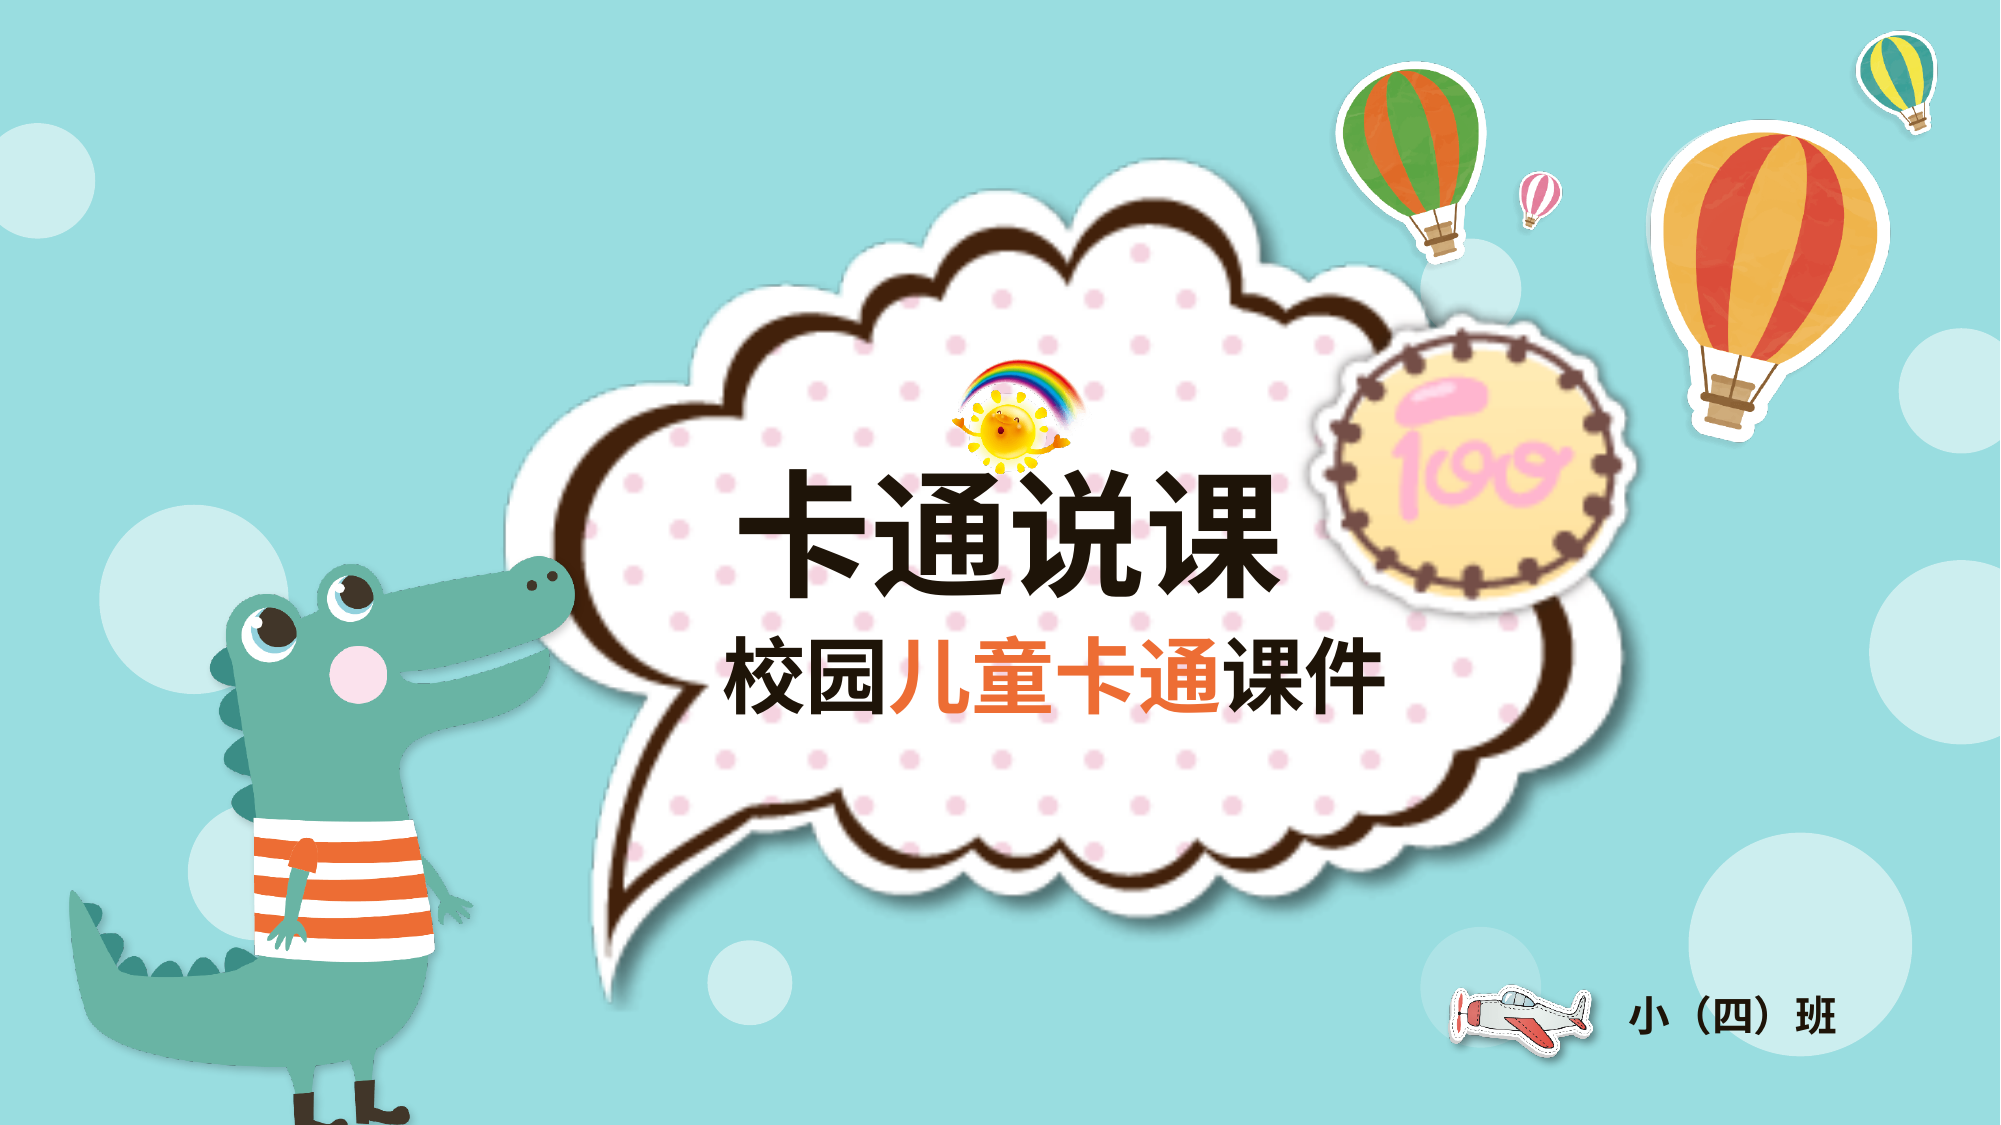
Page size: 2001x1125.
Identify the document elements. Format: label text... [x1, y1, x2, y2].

picture [69, 0, 1955, 1125]
text_box 小（四）班 [1613, 981, 1853, 1047]
